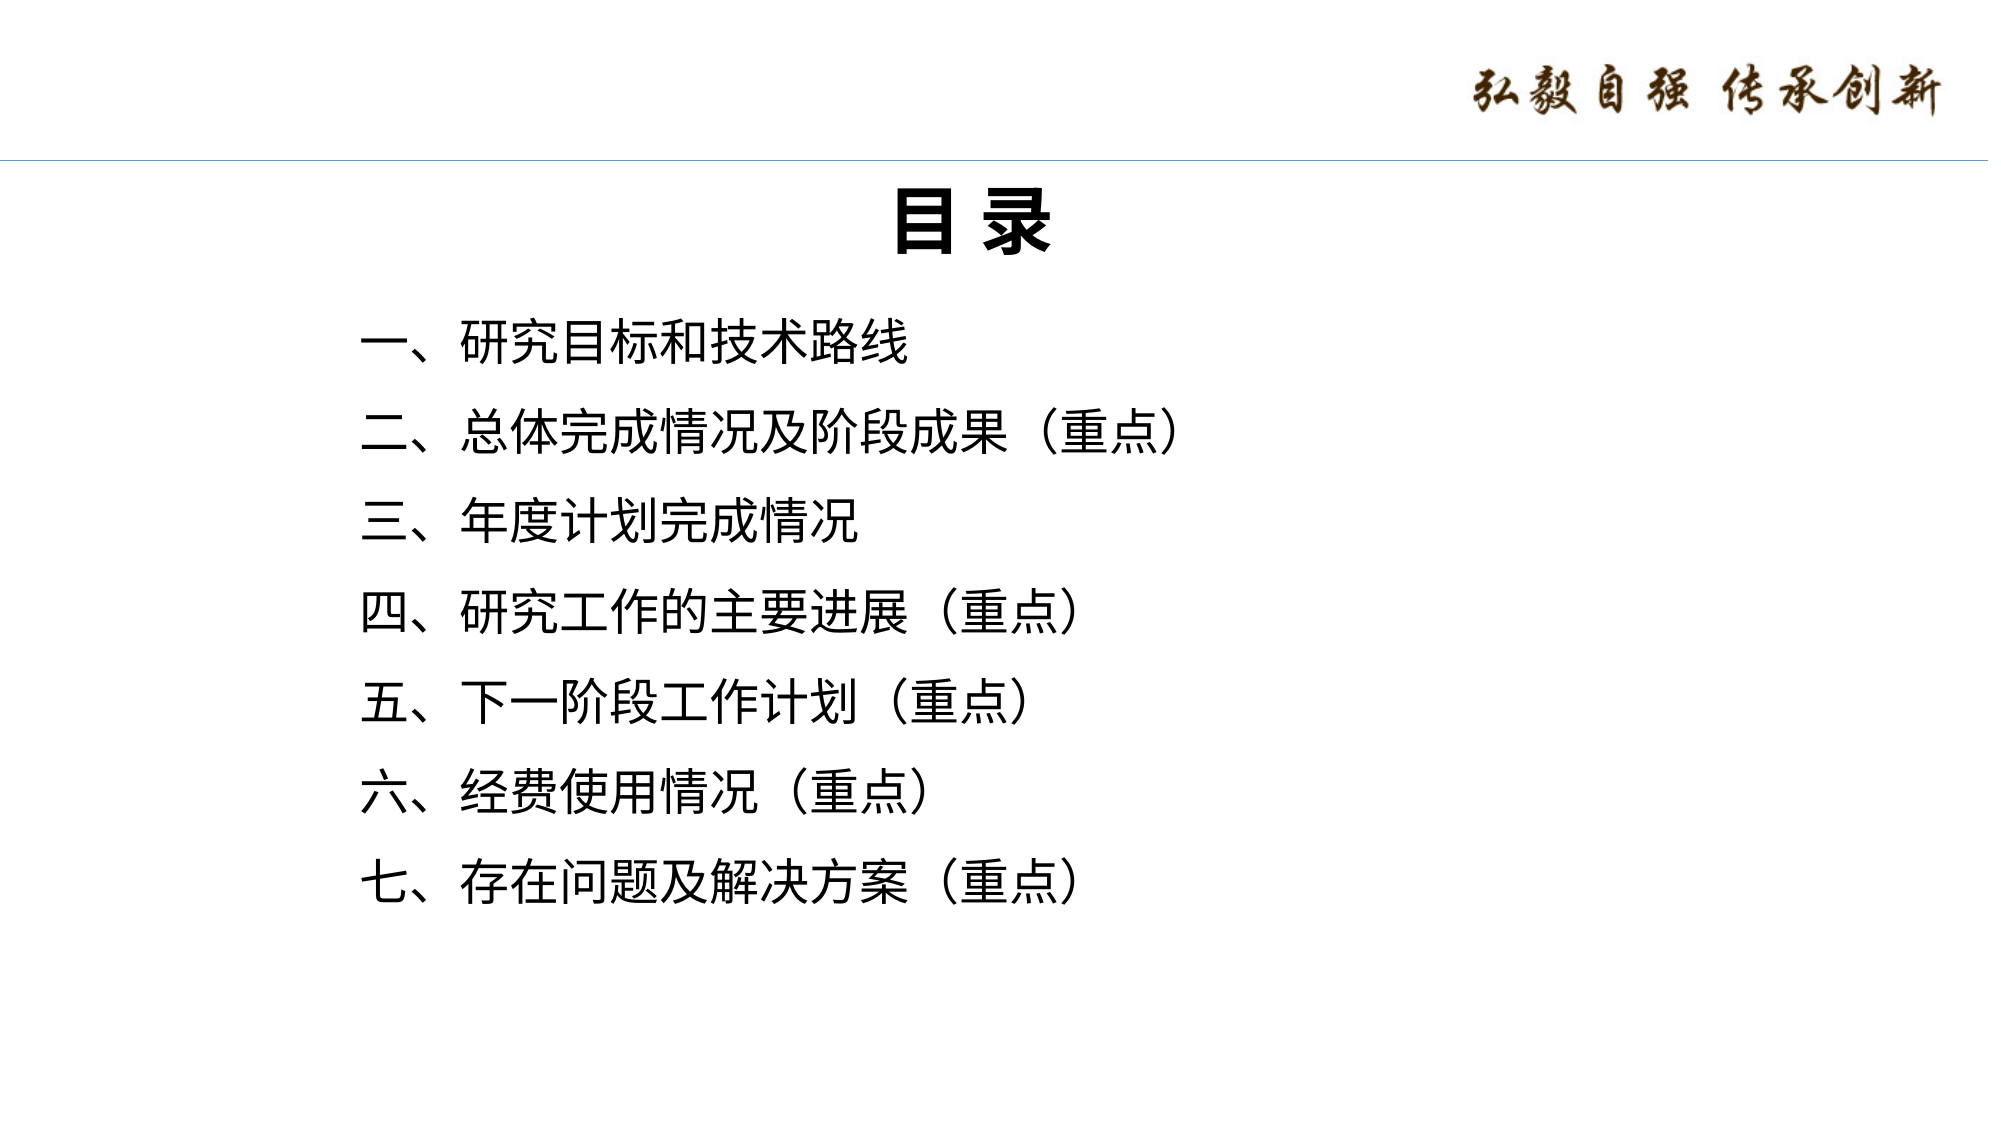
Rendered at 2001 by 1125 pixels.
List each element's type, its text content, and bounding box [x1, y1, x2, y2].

text_box 一、研究目标和技术路线 二、总体完成情况及阶段成果（重点） 三、年度计划完成情况 四、研究工作的主要进展（重点） 五、下一阶段工作计划（重点） 六、经费使用情况（重点） 七、存在问题及解决方案（重点） [344, 272, 1609, 918]
picture [1443, 24, 1988, 160]
text_box 目 录 [344, 166, 1597, 272]
